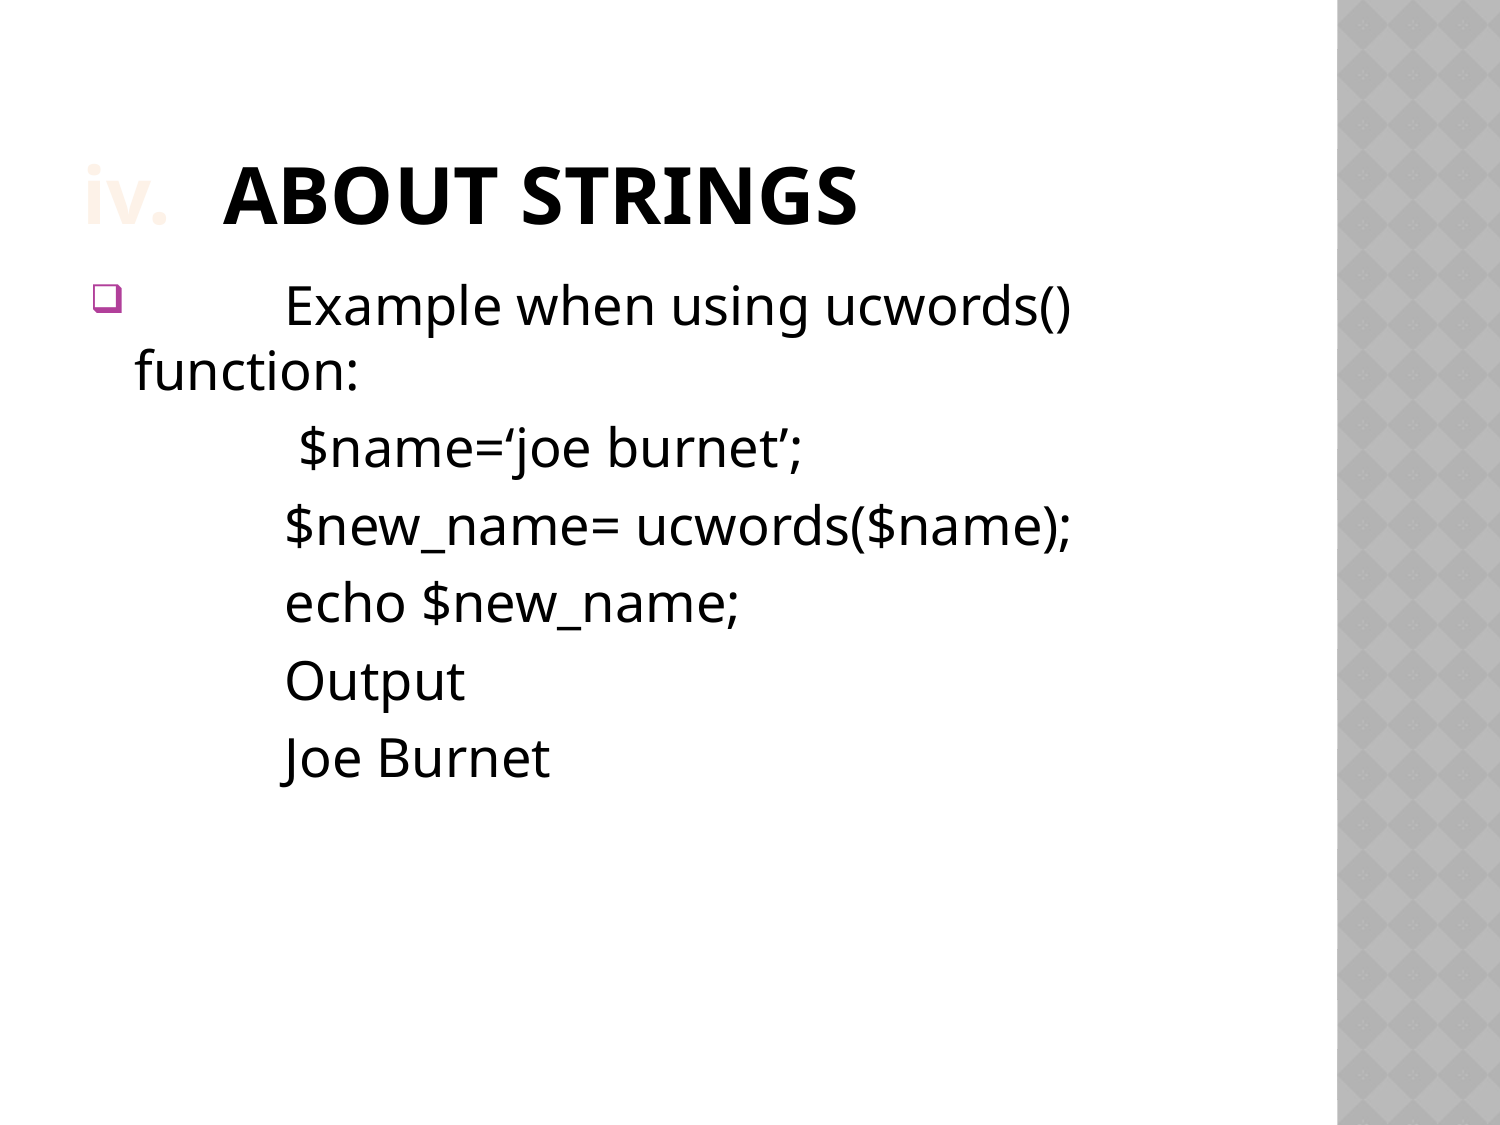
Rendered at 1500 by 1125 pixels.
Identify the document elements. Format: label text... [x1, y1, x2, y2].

list Example when using ucwords() function: $name=‘joe burnet’; $new_name= ucwords($name); echo $new_name; Output Joe Burnet [75, 264, 1263, 1059]
title About Strings [75, 52, 1263, 240]
